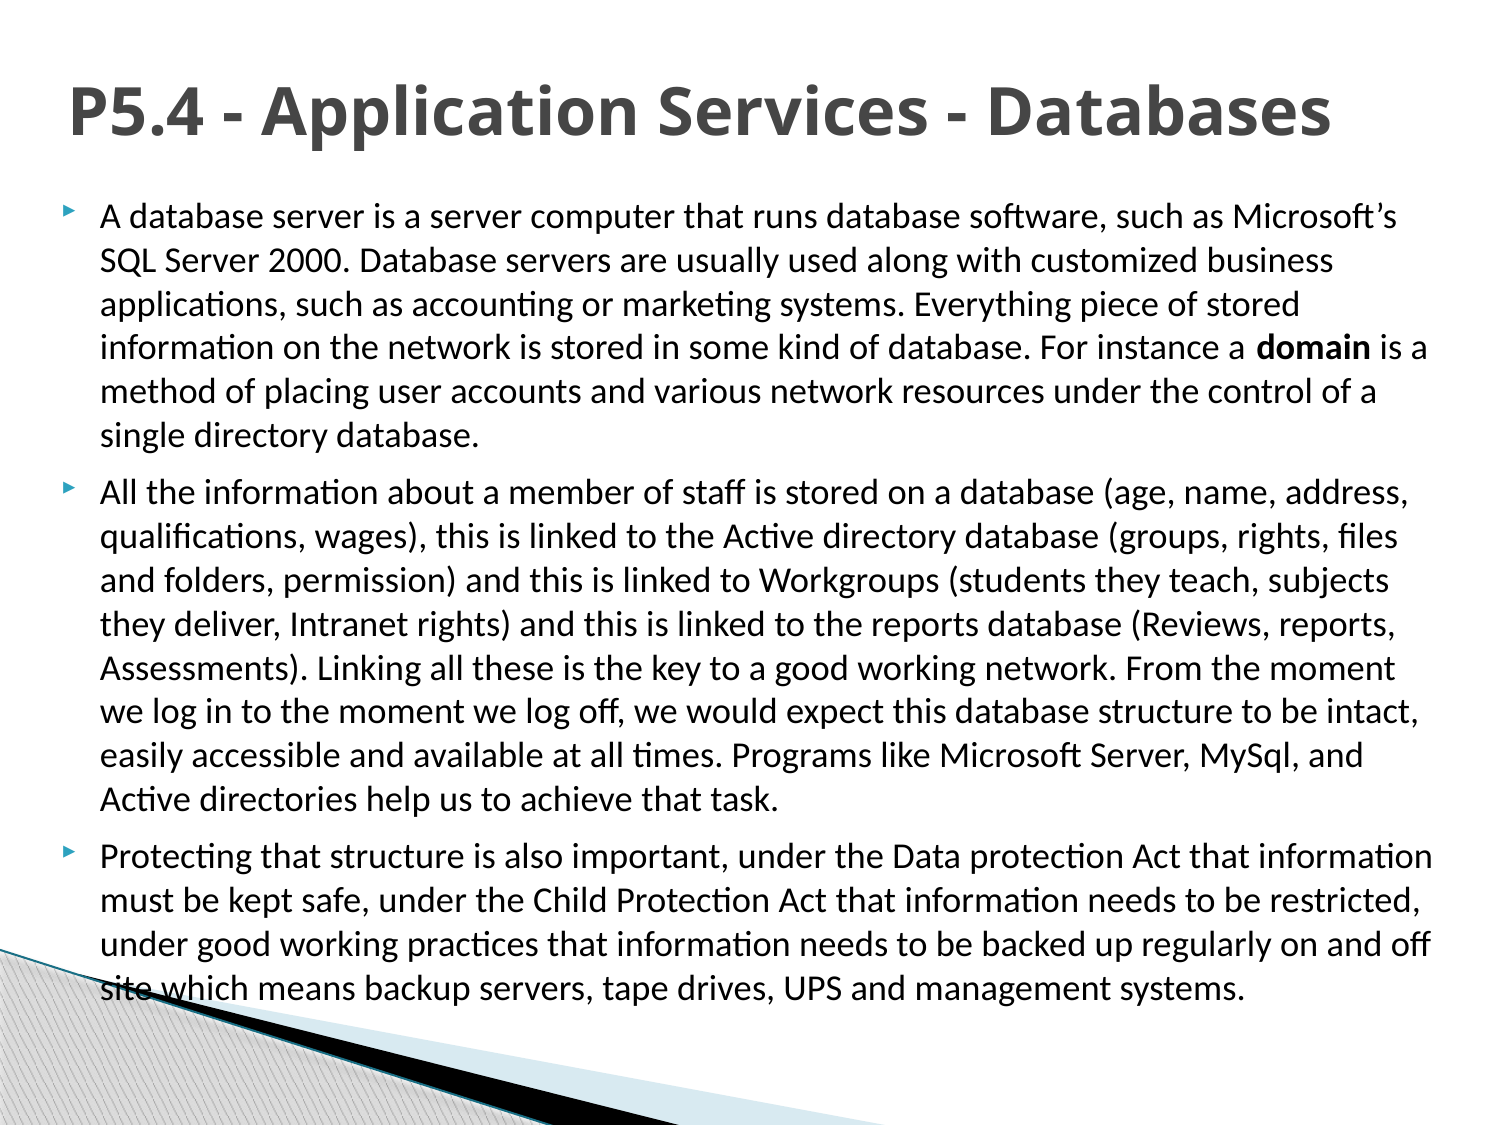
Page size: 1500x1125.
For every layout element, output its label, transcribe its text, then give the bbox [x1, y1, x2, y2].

list A database server is a server computer that runs database software, such as Microsoft’s SQL Server 2000. Database servers are usually used along with customized business applications, such as accounting or marketing systems. Everything piece of stored information on the network is stored in some kind of database. For instance a domain is a method of placing user accounts and various network resources under the control of a single directory database. All the information about a member of staff is stored on a database (age, name, address, qualifications, wages), this is linked to the Active directory database (groups, rights, files and folders, permission) and this is linked to Workgroups (students they teach, subjects they deliver, Intranet rights) and this is linked to the reports database (Reviews, reports, Assessments). Linking all these is the key to a good working network. From the moment we log in to the moment we log off, we would expect this database structure to be intact, easily accessible and available at all times. Programs like Microsoft Server, MySql, and Active directories help us to achieve that task. Protecting that structure is also important, under the Data protection Act that information must be kept safe, under the Child Protection Act that information needs to be restricted, under good working practices that information needs to be backed up regularly on and off site which means backup servers, tape drives, UPS and management systems. [29, 184, 1459, 1035]
title P5.4 - Application Services - Databases [53, 45, 1459, 173]
